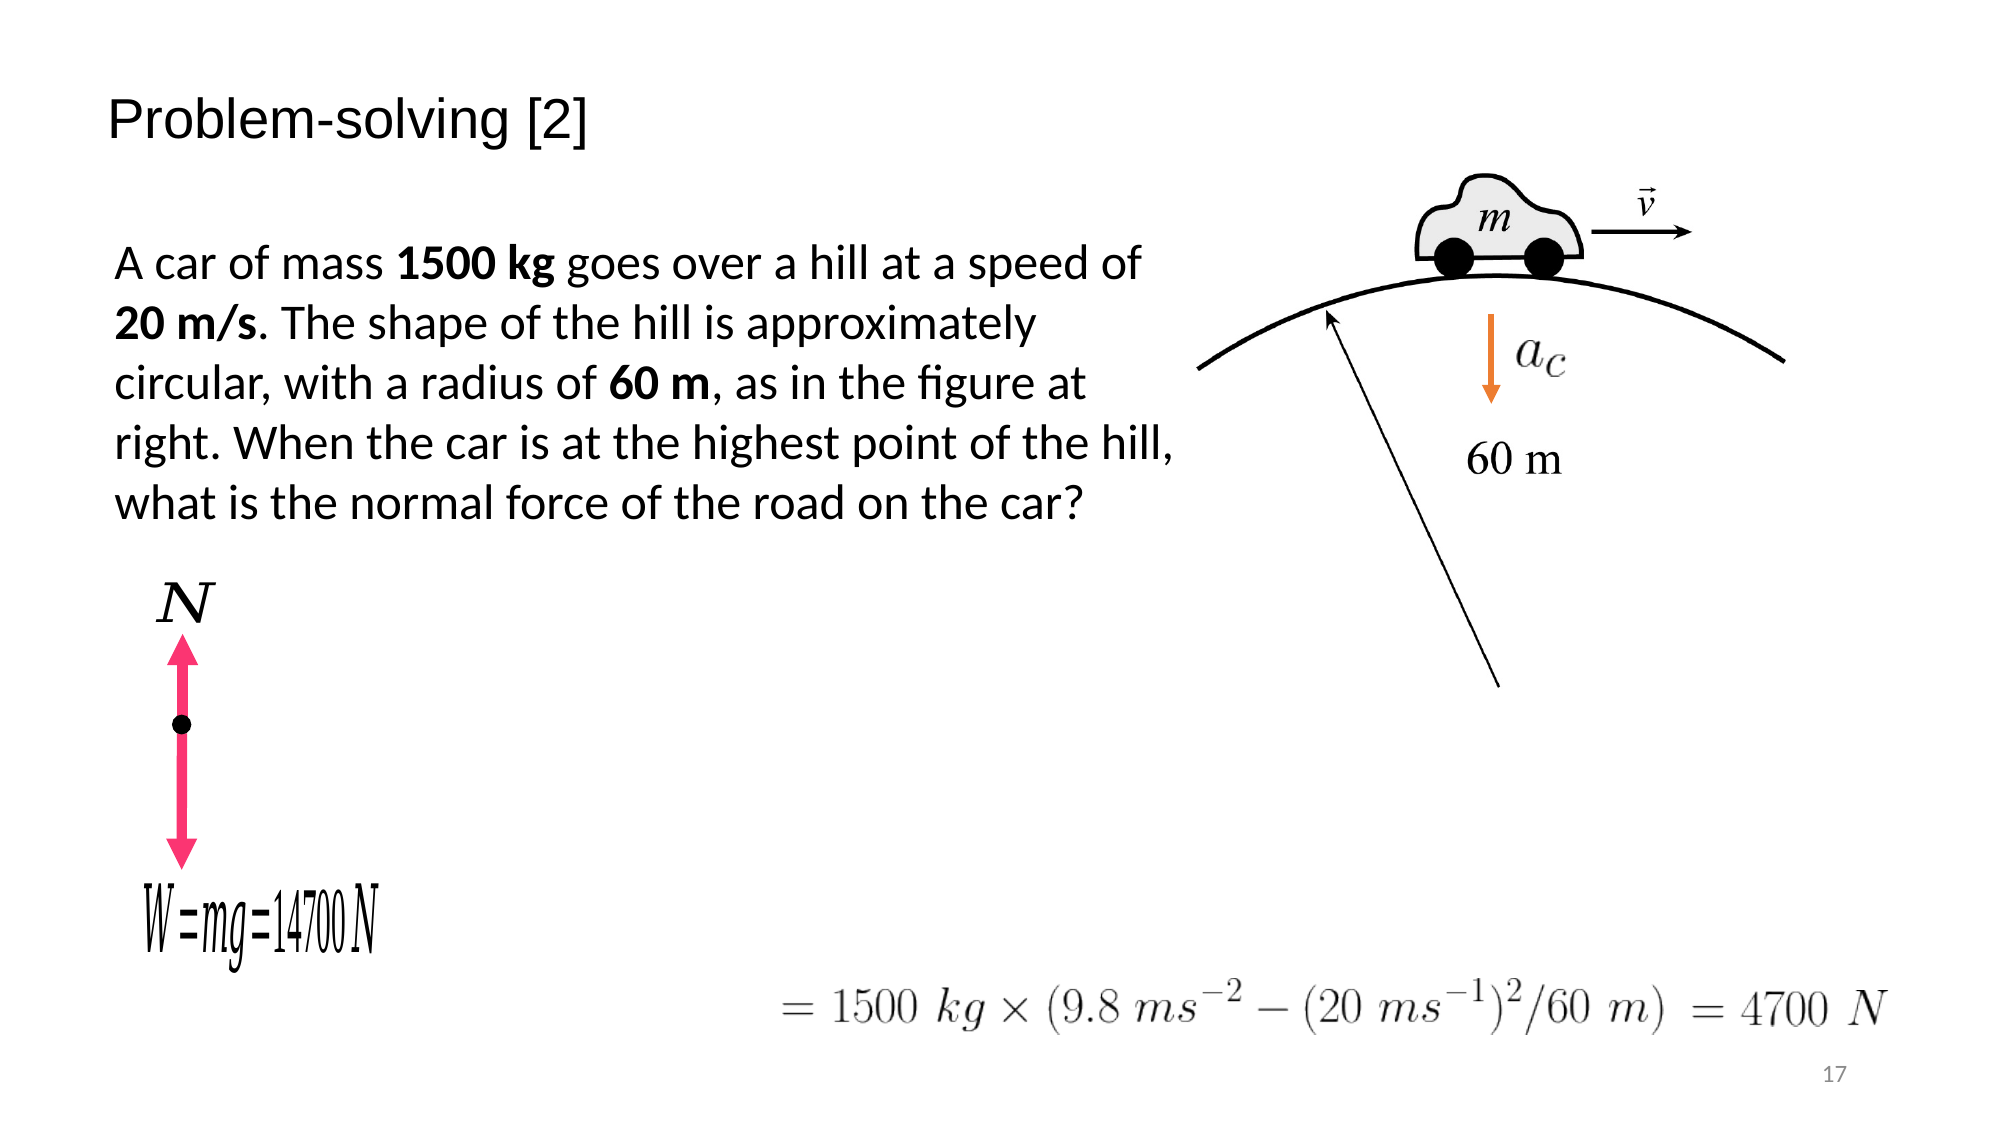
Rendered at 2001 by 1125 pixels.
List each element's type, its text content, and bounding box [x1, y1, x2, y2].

slide_number 17 [1761, 1042, 1863, 1103]
picture [1692, 990, 1890, 1027]
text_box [79, 574, 381, 975]
text_box Problem-solving [2] [107, 82, 863, 182]
picture [1191, 165, 1792, 695]
text_box A car of mass 1500 kg goes over a hill at a speed of 20 m/s. The shape of the hill is approximately circular, with a radius of 60 m, as in the figure at right. When the car is at the highest point of the hill, what is the normal force of the road on the car? [114, 229, 1191, 575]
picture [782, 978, 1664, 1035]
